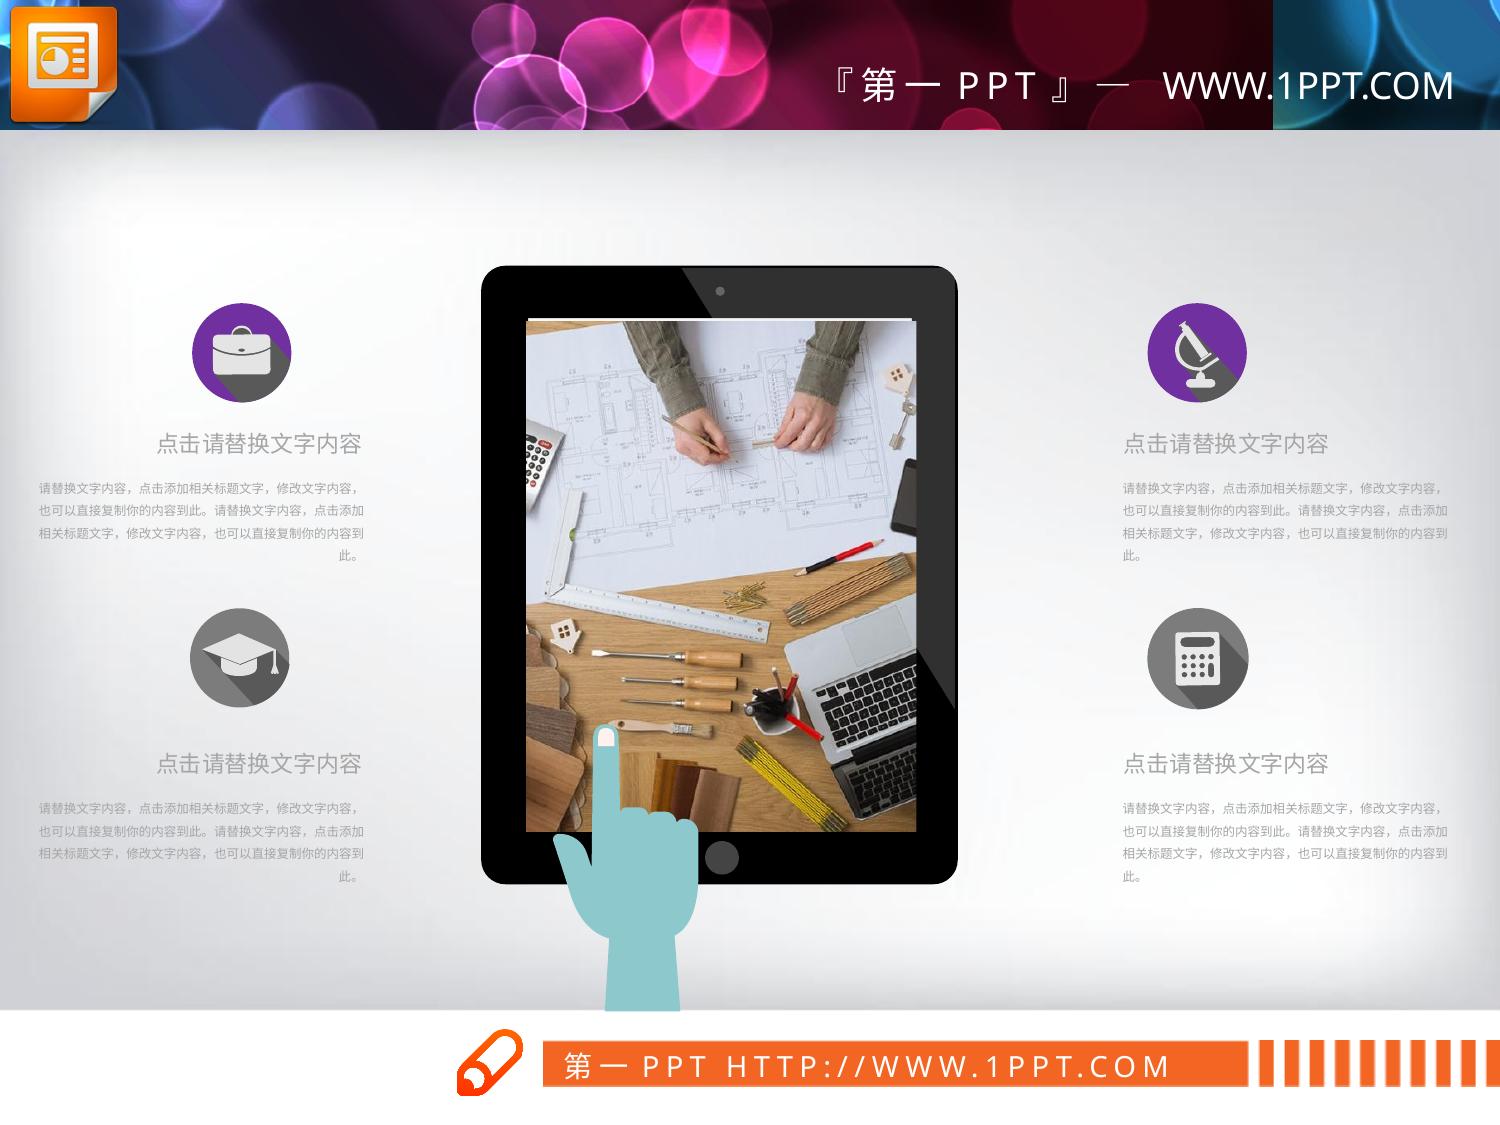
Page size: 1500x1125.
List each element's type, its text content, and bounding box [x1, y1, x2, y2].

text_box 点击请替换文字内容 [1106, 421, 1347, 466]
text_box 请替换文字内容，点击添加相关标题文字，修改文字内容，也可以直接复制你的内容到此。请替换文字内容，点击添加相关标题文字，修改文字内容，也可以直接复制你的内容到此。 [1106, 785, 1474, 892]
picture [0, 0, 1500, 1012]
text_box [189, 608, 290, 708]
picture [543, 1040, 1500, 1087]
text_box 请替换文字内容，点击添加相关标题文字，修改文字内容，也可以直接复制你的内容到此。请替换文字内容，点击添加相关标题文字，修改文字内容，也可以直接复制你的内容到此。 [12, 465, 380, 572]
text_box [480, 265, 959, 885]
text_box 点击请替换文字内容 [1106, 741, 1347, 786]
text_box 请替换文字内容，点击添加相关标题文字，修改文字内容，也可以直接复制你的内容到此。请替换文字内容，点击添加相关标题文字，修改文字内容，也可以直接复制你的内容到此。 [1106, 465, 1474, 572]
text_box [1147, 302, 1248, 403]
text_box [1147, 607, 1249, 710]
text_box 点击请替换文字内容 [139, 741, 380, 786]
text_box 点击请替换文字内容 [139, 421, 380, 466]
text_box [552, 724, 699, 1012]
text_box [191, 302, 292, 403]
text_box 请替换文字内容，点击添加相关标题文字，修改文字内容，也可以直接复制你的内容到此。请替换文字内容，点击添加相关标题文字，修改文字内容，也可以直接复制你的内容到此。 [12, 785, 380, 892]
